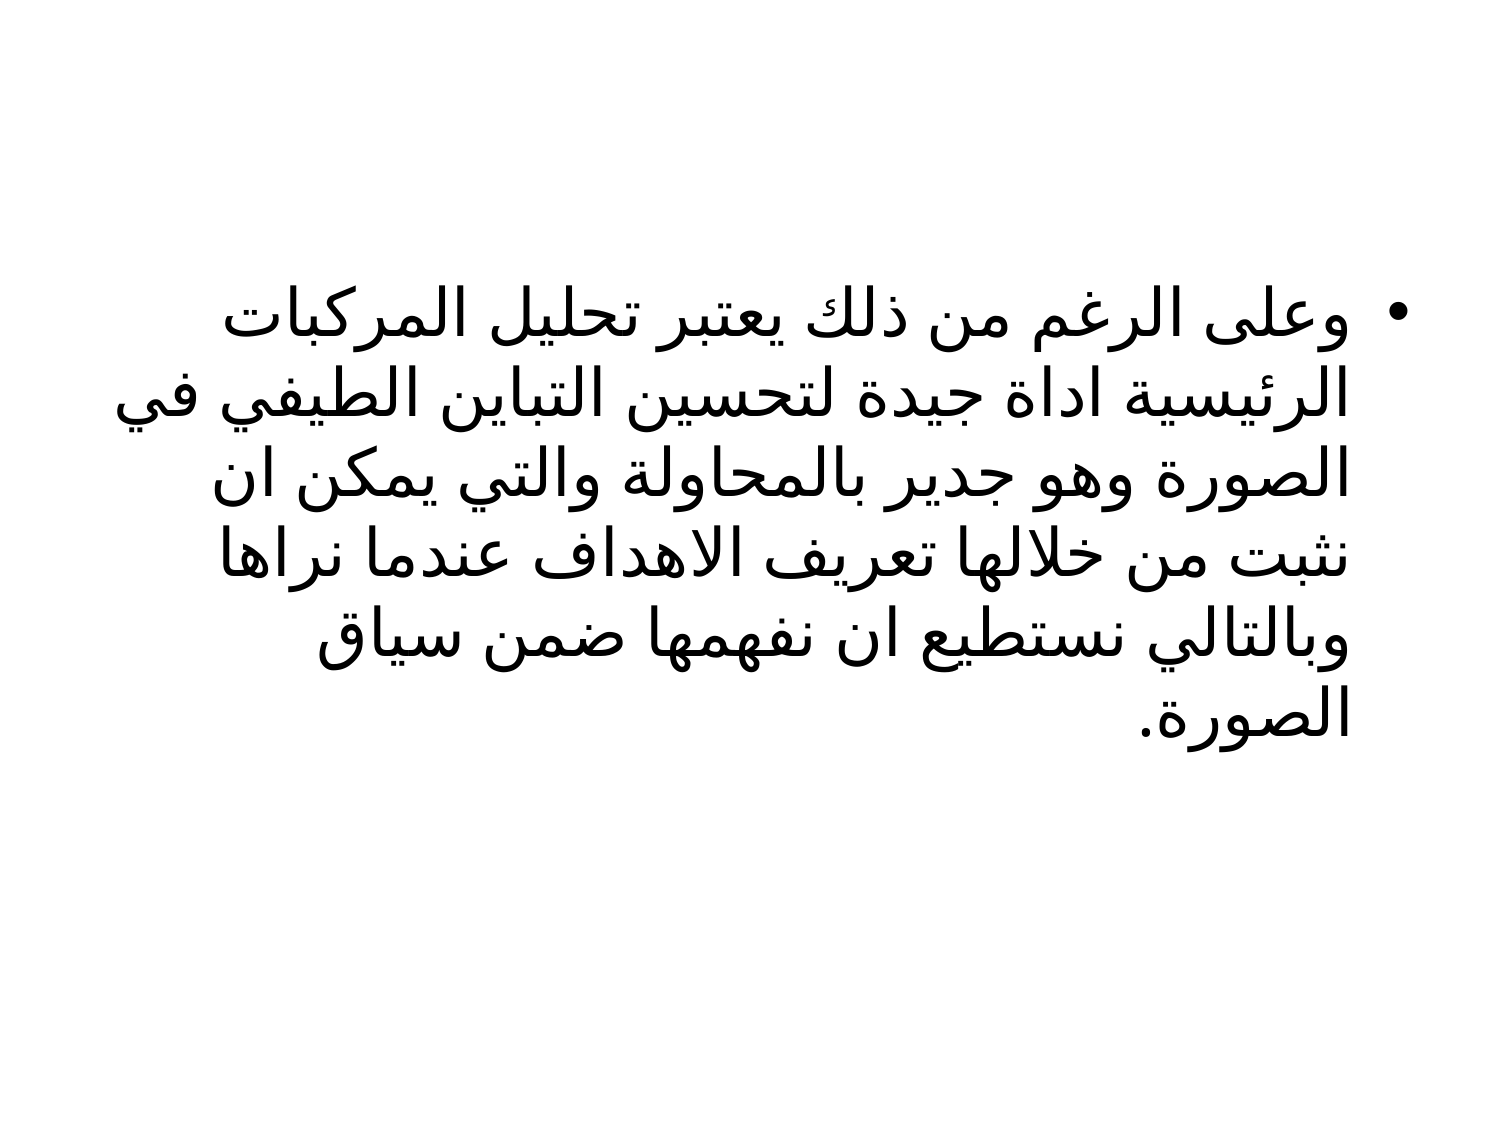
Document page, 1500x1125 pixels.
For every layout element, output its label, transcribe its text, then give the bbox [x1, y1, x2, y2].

list وعلى الرغم من ذلك يعتبر تحليل المركبات الرئيسية اداة جيدة لتحسين التباين الطيفي في الصورة وهو جدير بالمحاولة والتي يمكن ان نثبت من خلالها تعريف الاهداف عندما نراها وبالتالي نستطيع ان نفهمها ضمن سياق الصورة. [75, 262, 1425, 1005]
